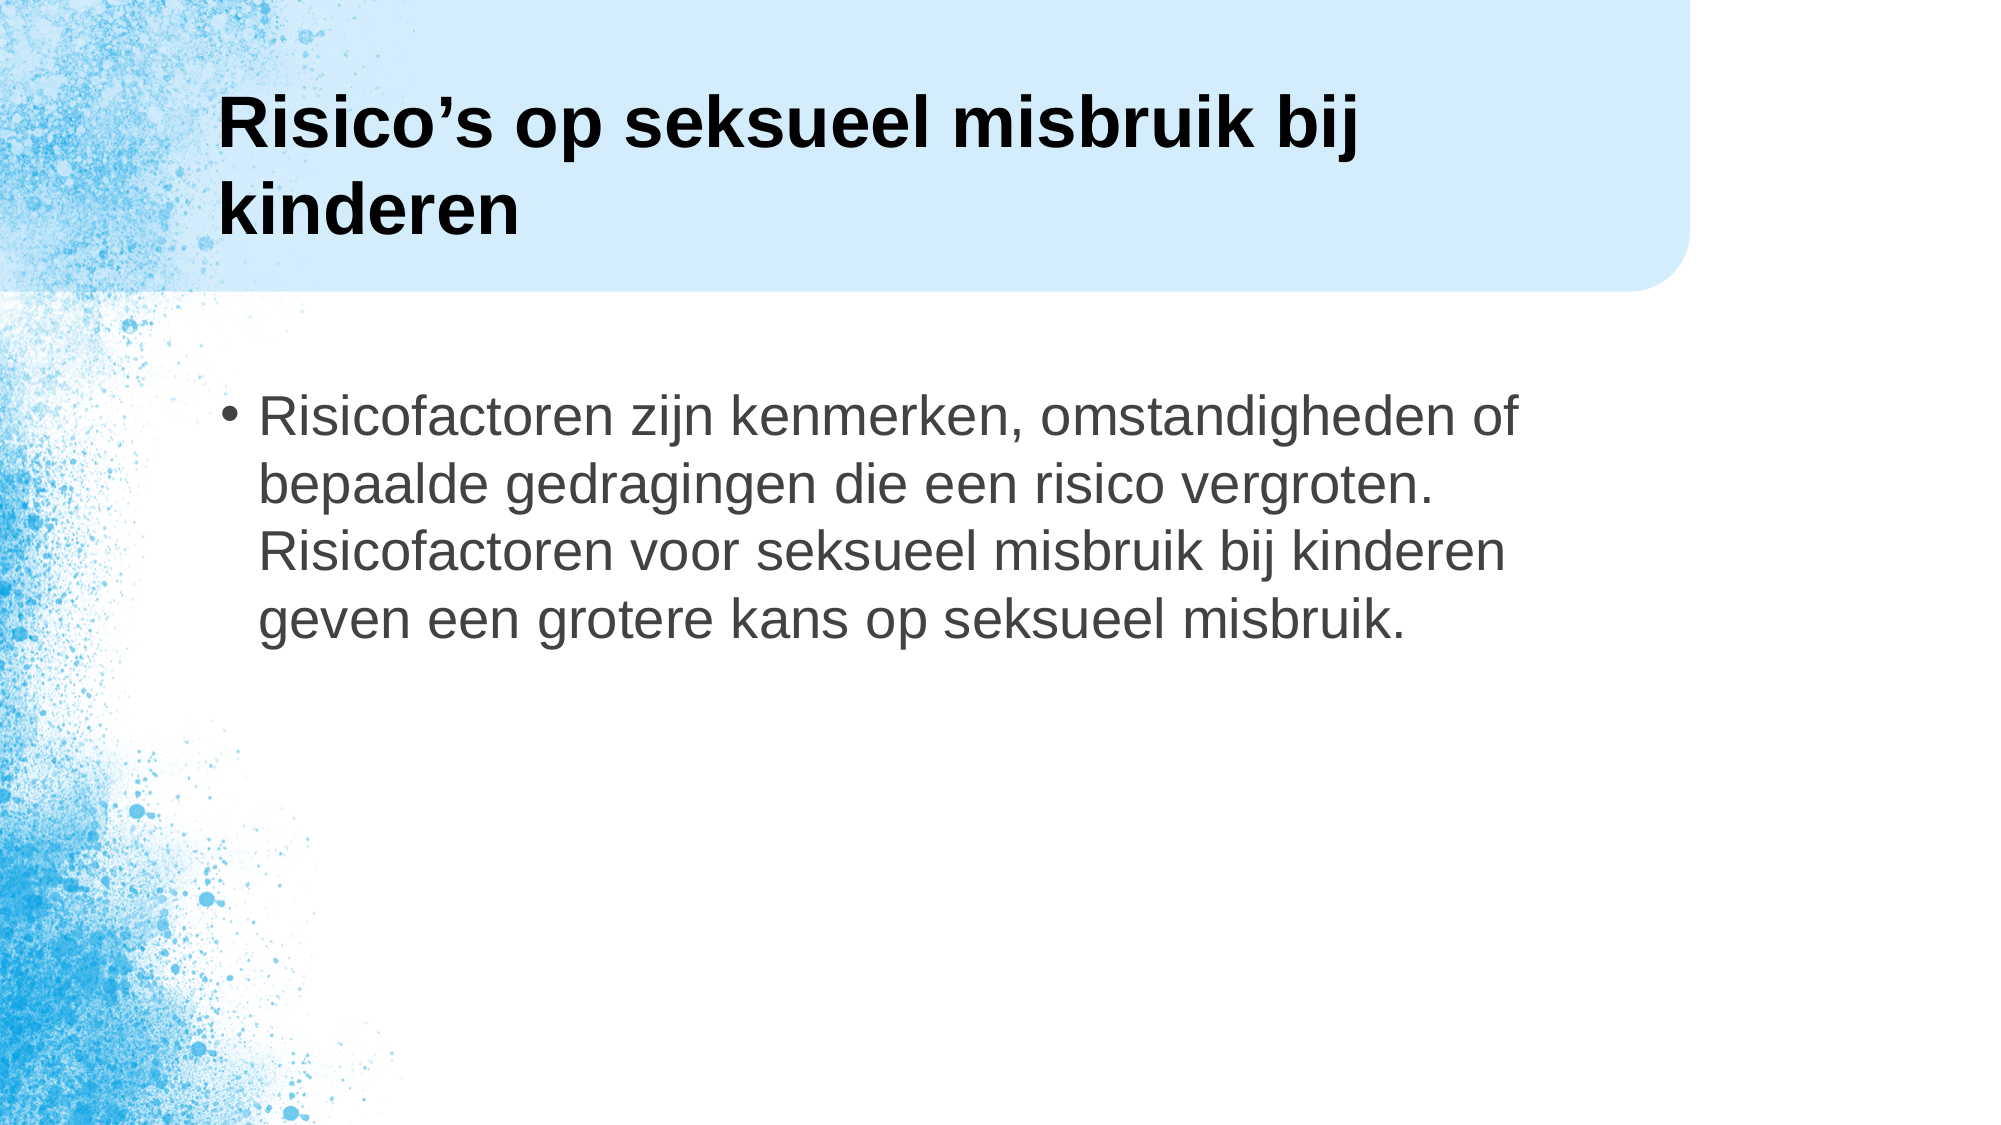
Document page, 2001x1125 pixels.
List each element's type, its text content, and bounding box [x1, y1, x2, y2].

title Risico’s op seksueel misbruik bij kinderen [217, 61, 1556, 250]
picture [0, 0, 415, 1125]
list Risicofactoren zijn kenmerken, omstandigheden of bepaalde gedragingen die een risico vergroten. Risicofactoren voor seksueel misbruik bij kinderen geven een grotere kans op seksueel misbruik. [220, 379, 1650, 741]
